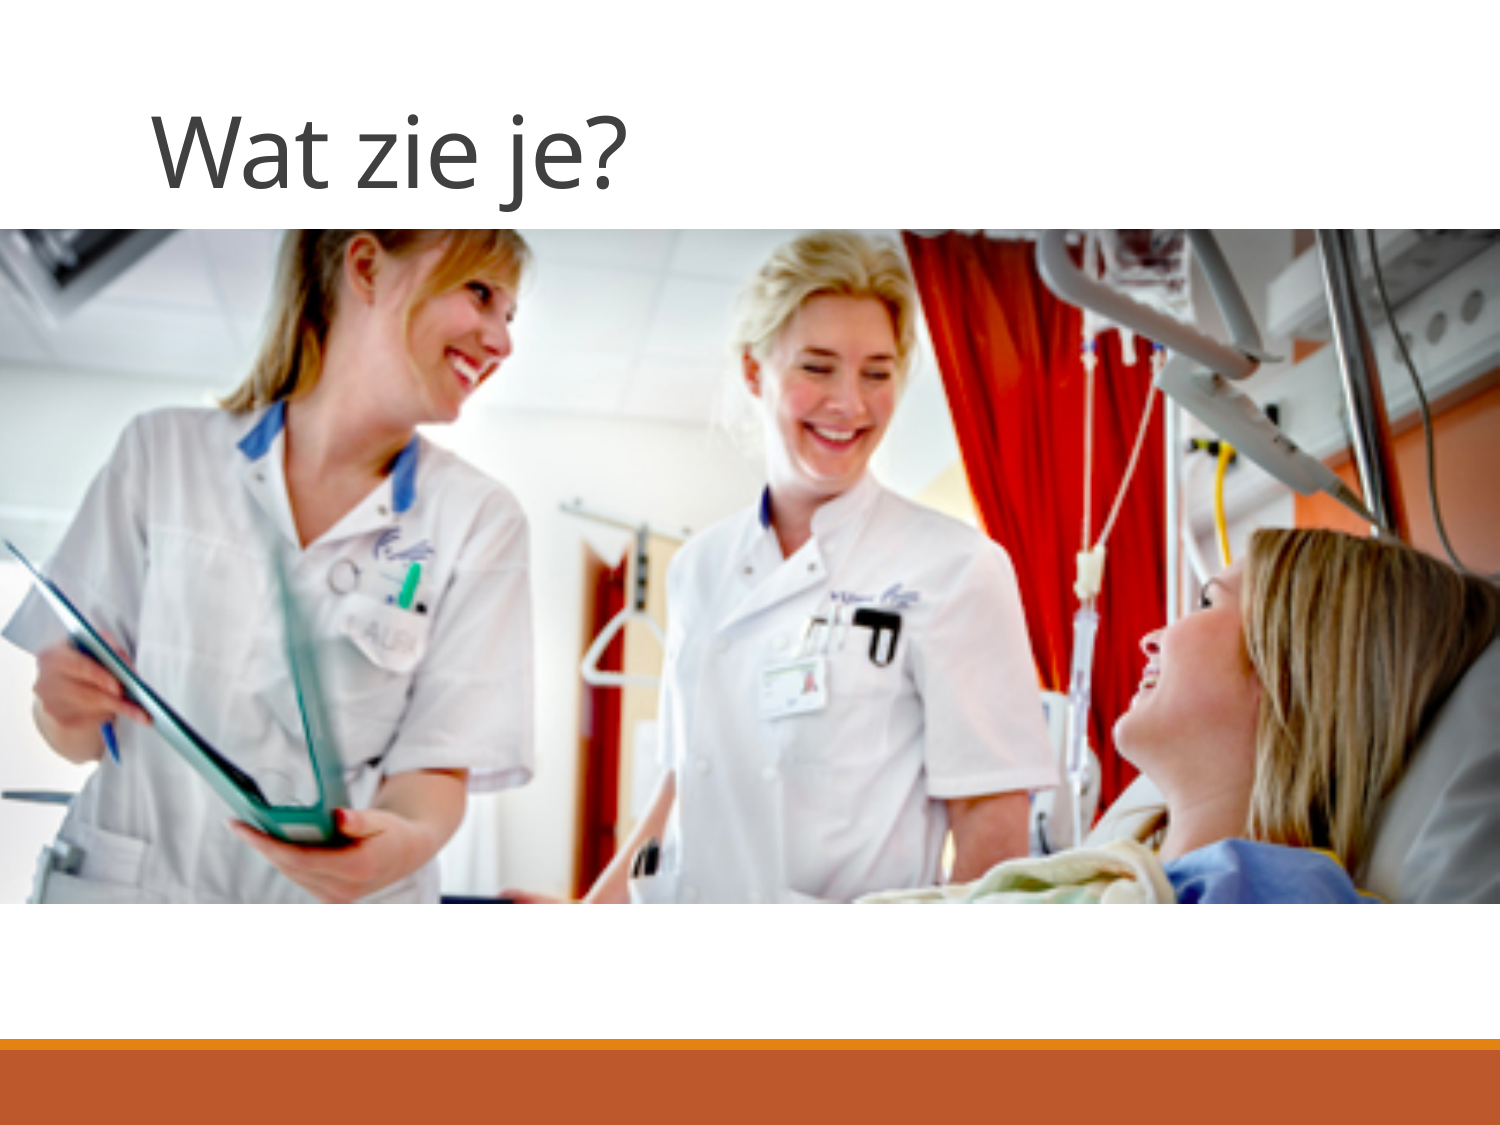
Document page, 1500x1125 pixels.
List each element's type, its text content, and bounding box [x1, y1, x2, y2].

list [0, 128, 1500, 1006]
title Wat zie je? [135, 47, 1373, 126]
